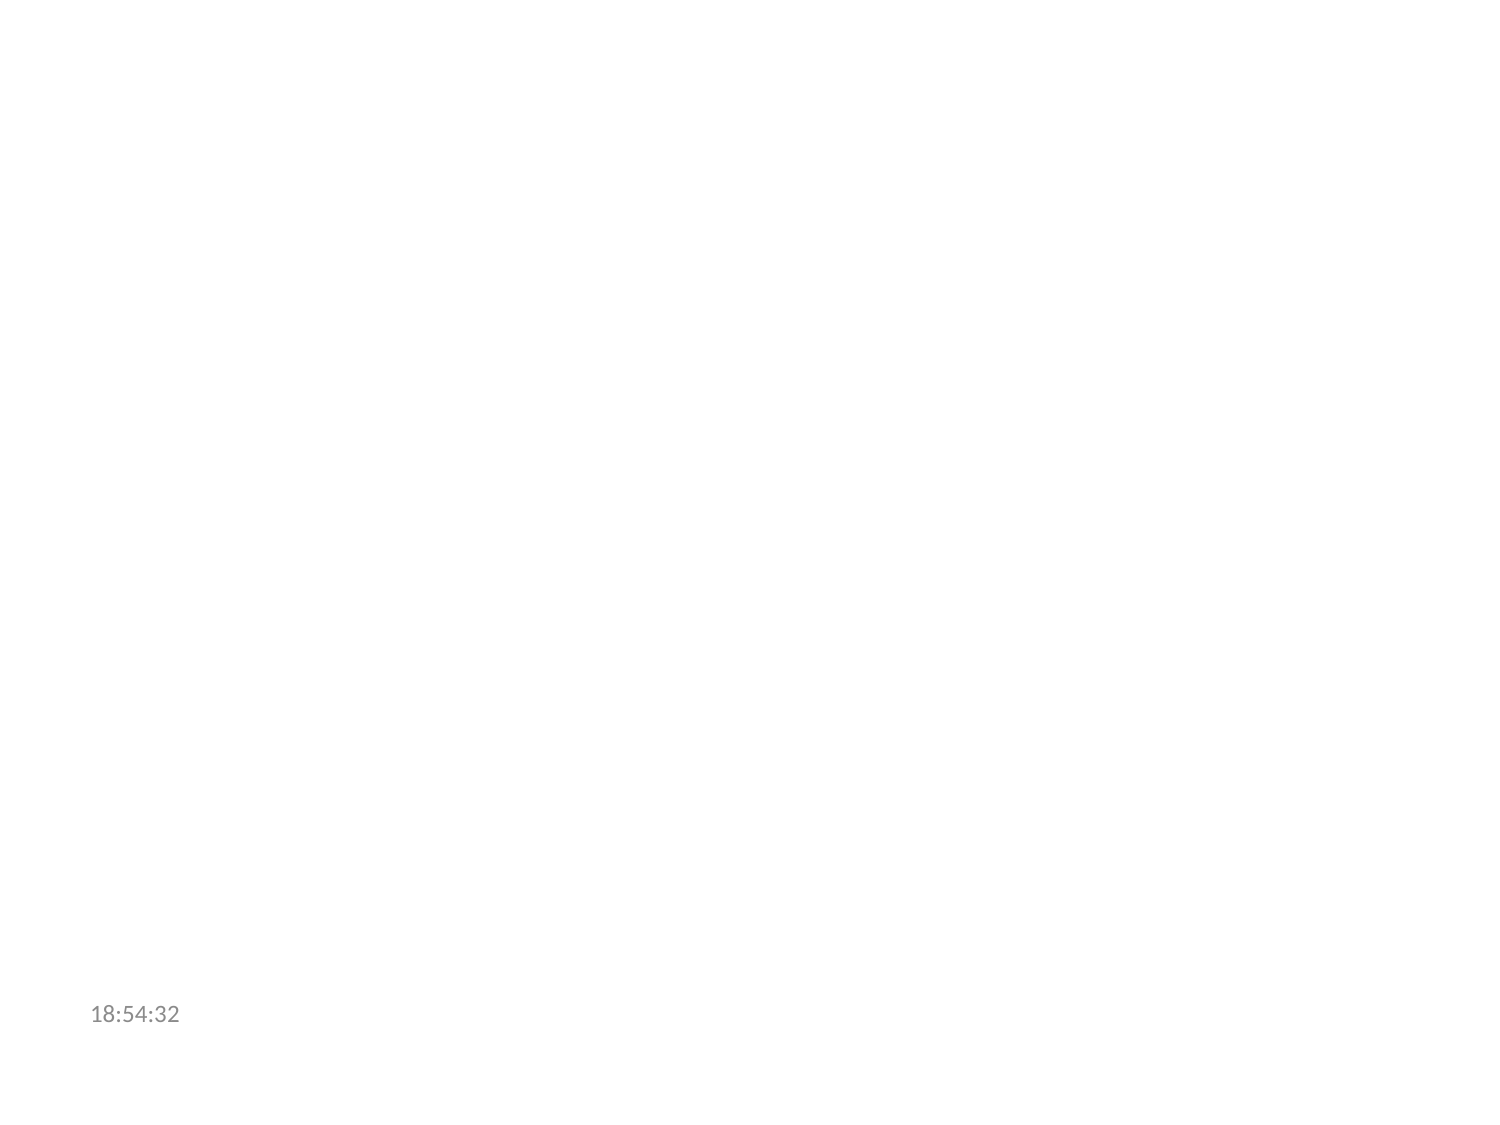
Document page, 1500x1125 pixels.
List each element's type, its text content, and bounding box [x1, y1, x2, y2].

text_box 15:35:09 [75, 982, 425, 1043]
